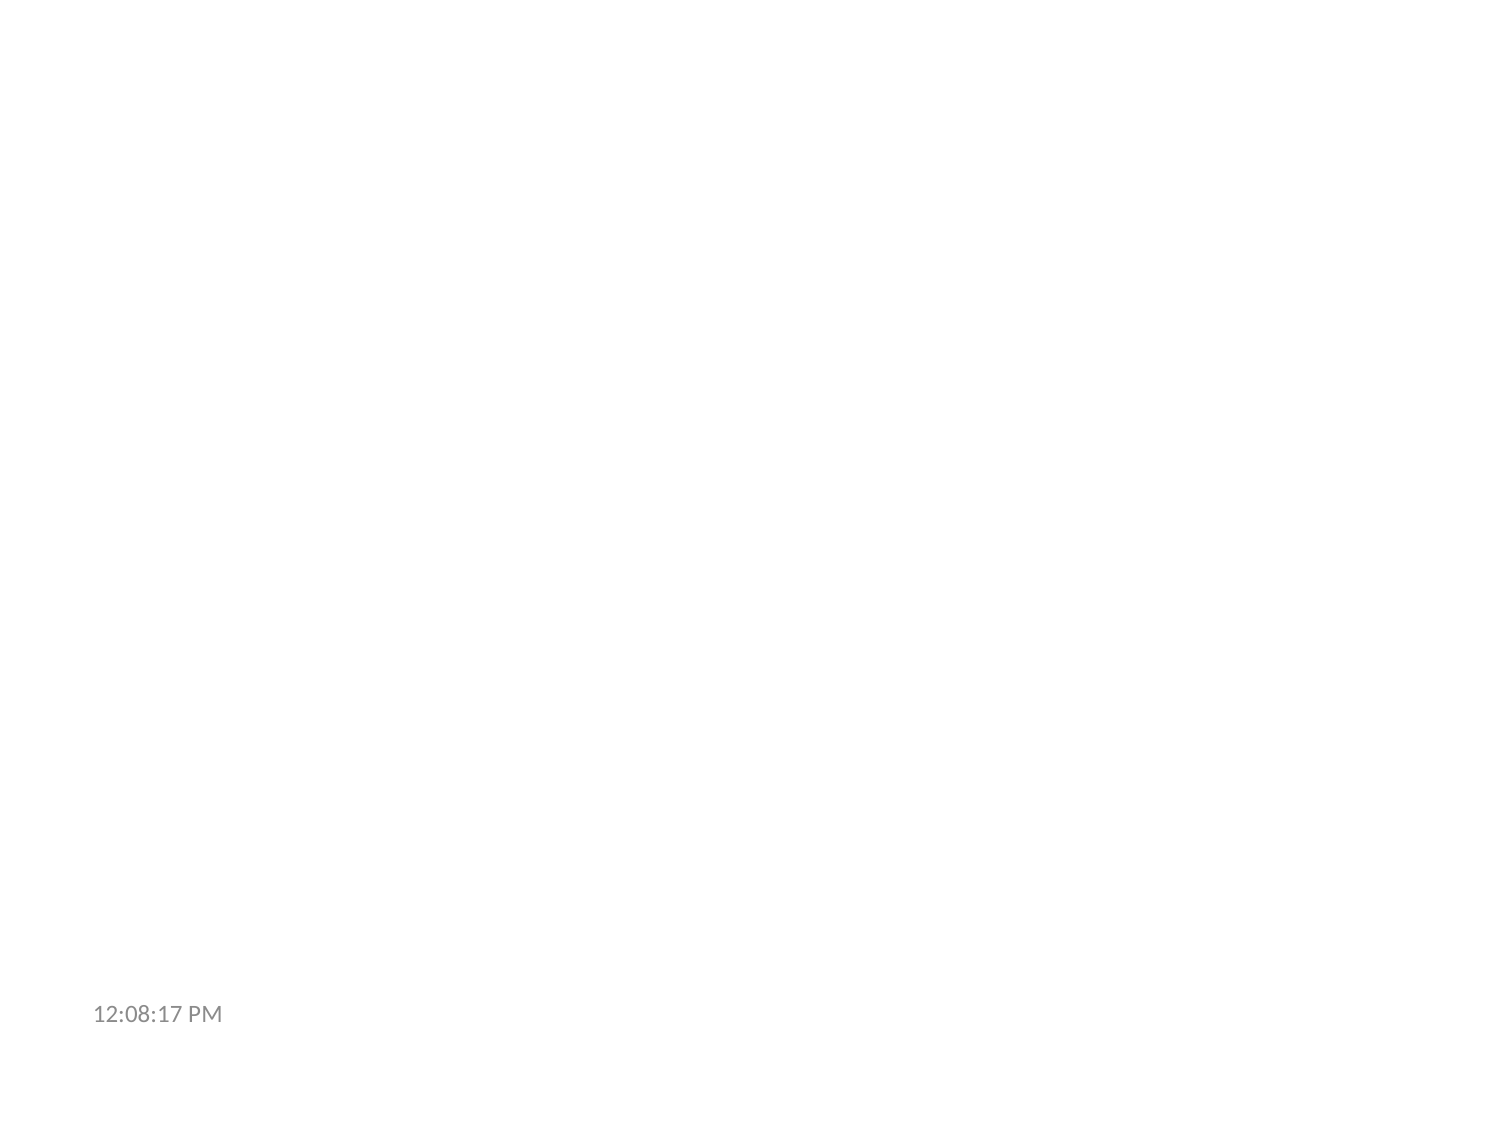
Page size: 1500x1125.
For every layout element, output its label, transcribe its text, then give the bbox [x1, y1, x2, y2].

text_box 3:35:09 PM [77, 982, 428, 1043]
